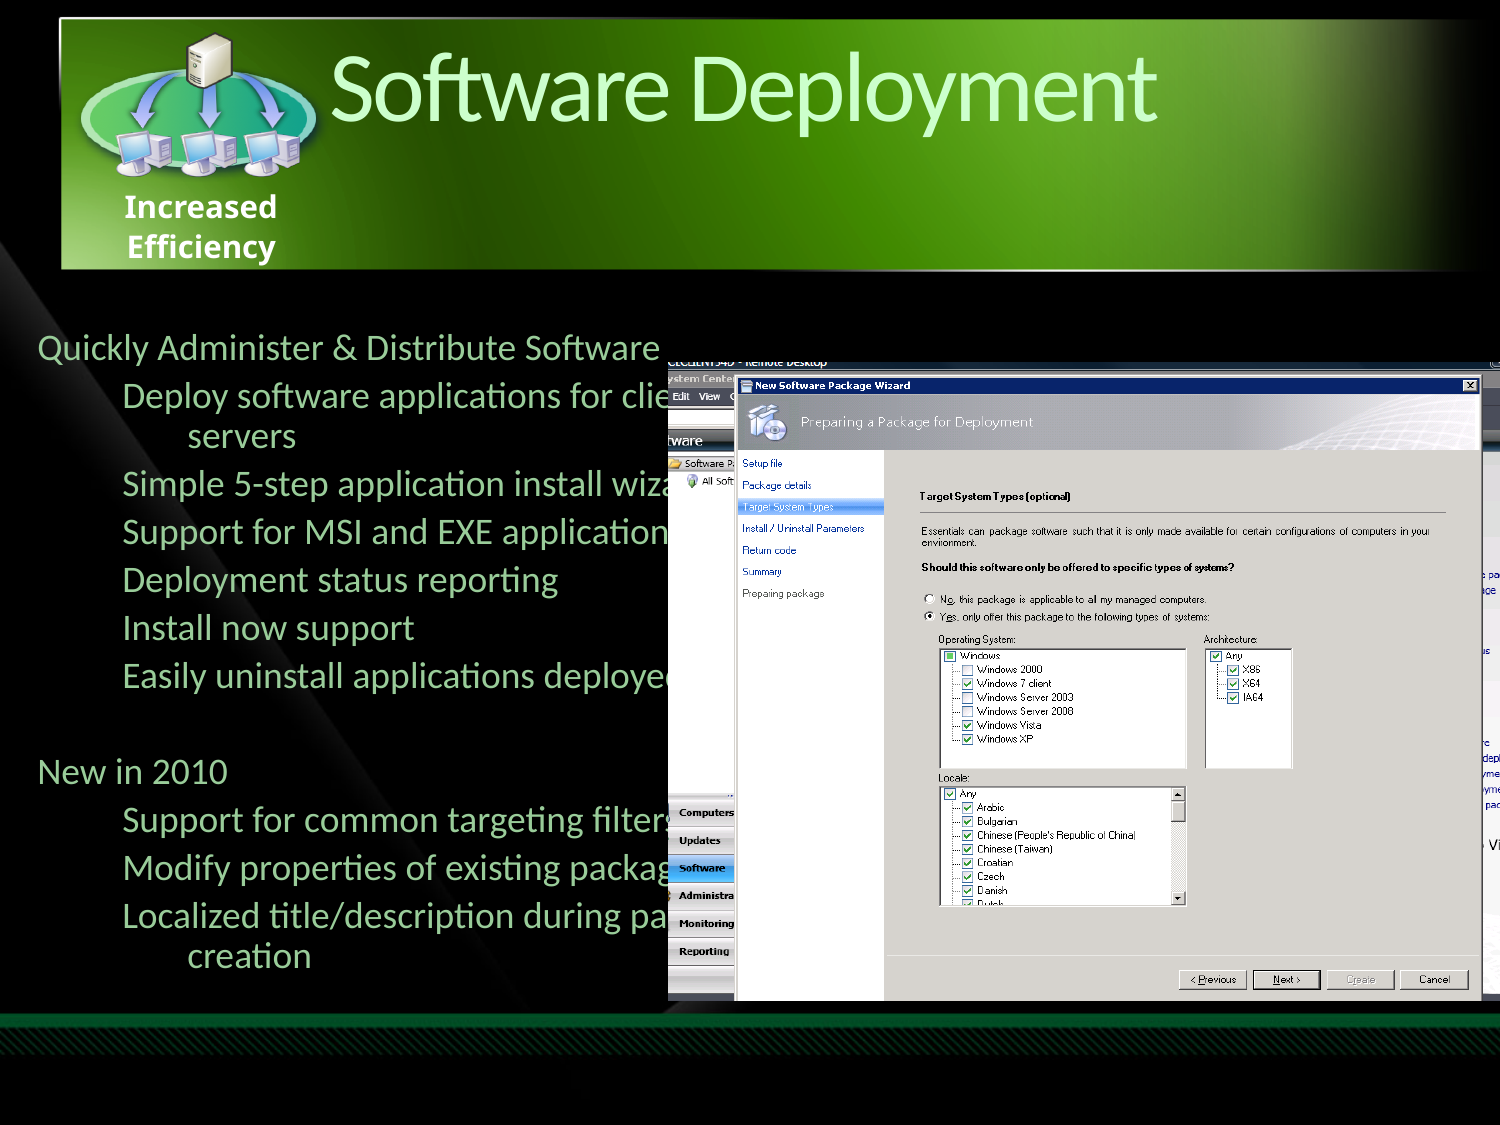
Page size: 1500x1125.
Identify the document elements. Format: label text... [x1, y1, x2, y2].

title Software Deployment [329, 34, 1438, 144]
picture [0, 0, 1500, 1125]
list Quickly Administer & Distribute Software Deploy software applications for clients & servers Simple 5-step application install wizard Support for MSI and EXE applications Deployment status reporting Install now support Easily uninstall applications deployed New in 2010 Support for common targeting filters Modify properties of existing packages Localized title/description during package creation [37, 327, 838, 1053]
